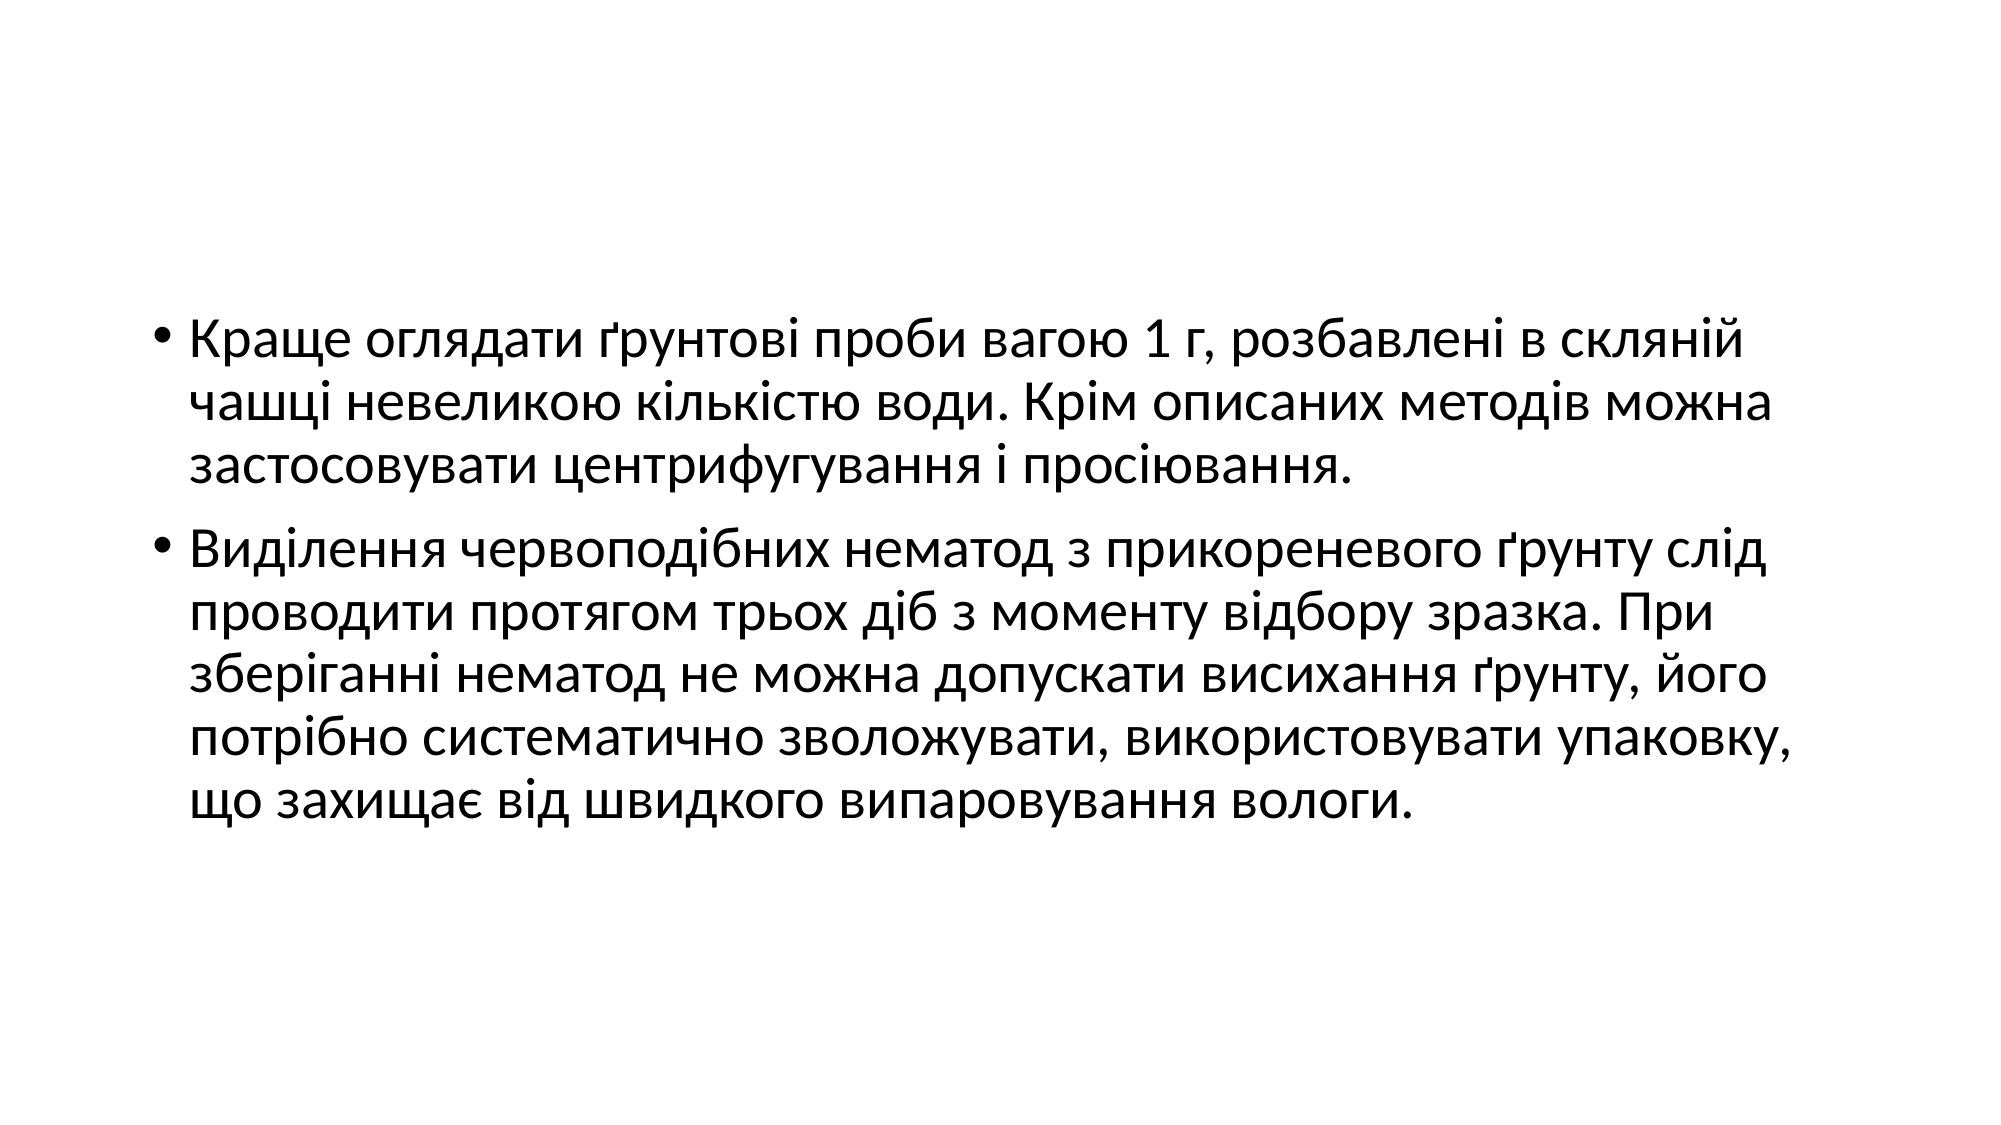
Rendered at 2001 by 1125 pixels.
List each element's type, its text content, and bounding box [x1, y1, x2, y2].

list Краще оглядати ґрунтові проби вагою 1 г, розбавлені в скляній чашці невеликою кількістю води. Крім описаних методів можна застосовувати центрифугування і просіювання. Виділення червоподібних нематод з прикореневого ґрунту слід проводити протягом трьох діб з моменту відбору зразка. При зберіганні нематод не можна допускати висихання ґрунту, його потрібно систематично зволожувати, використовувати упаковку, що захищає від швидкого випаровування вологи. [137, 299, 1863, 1014]
